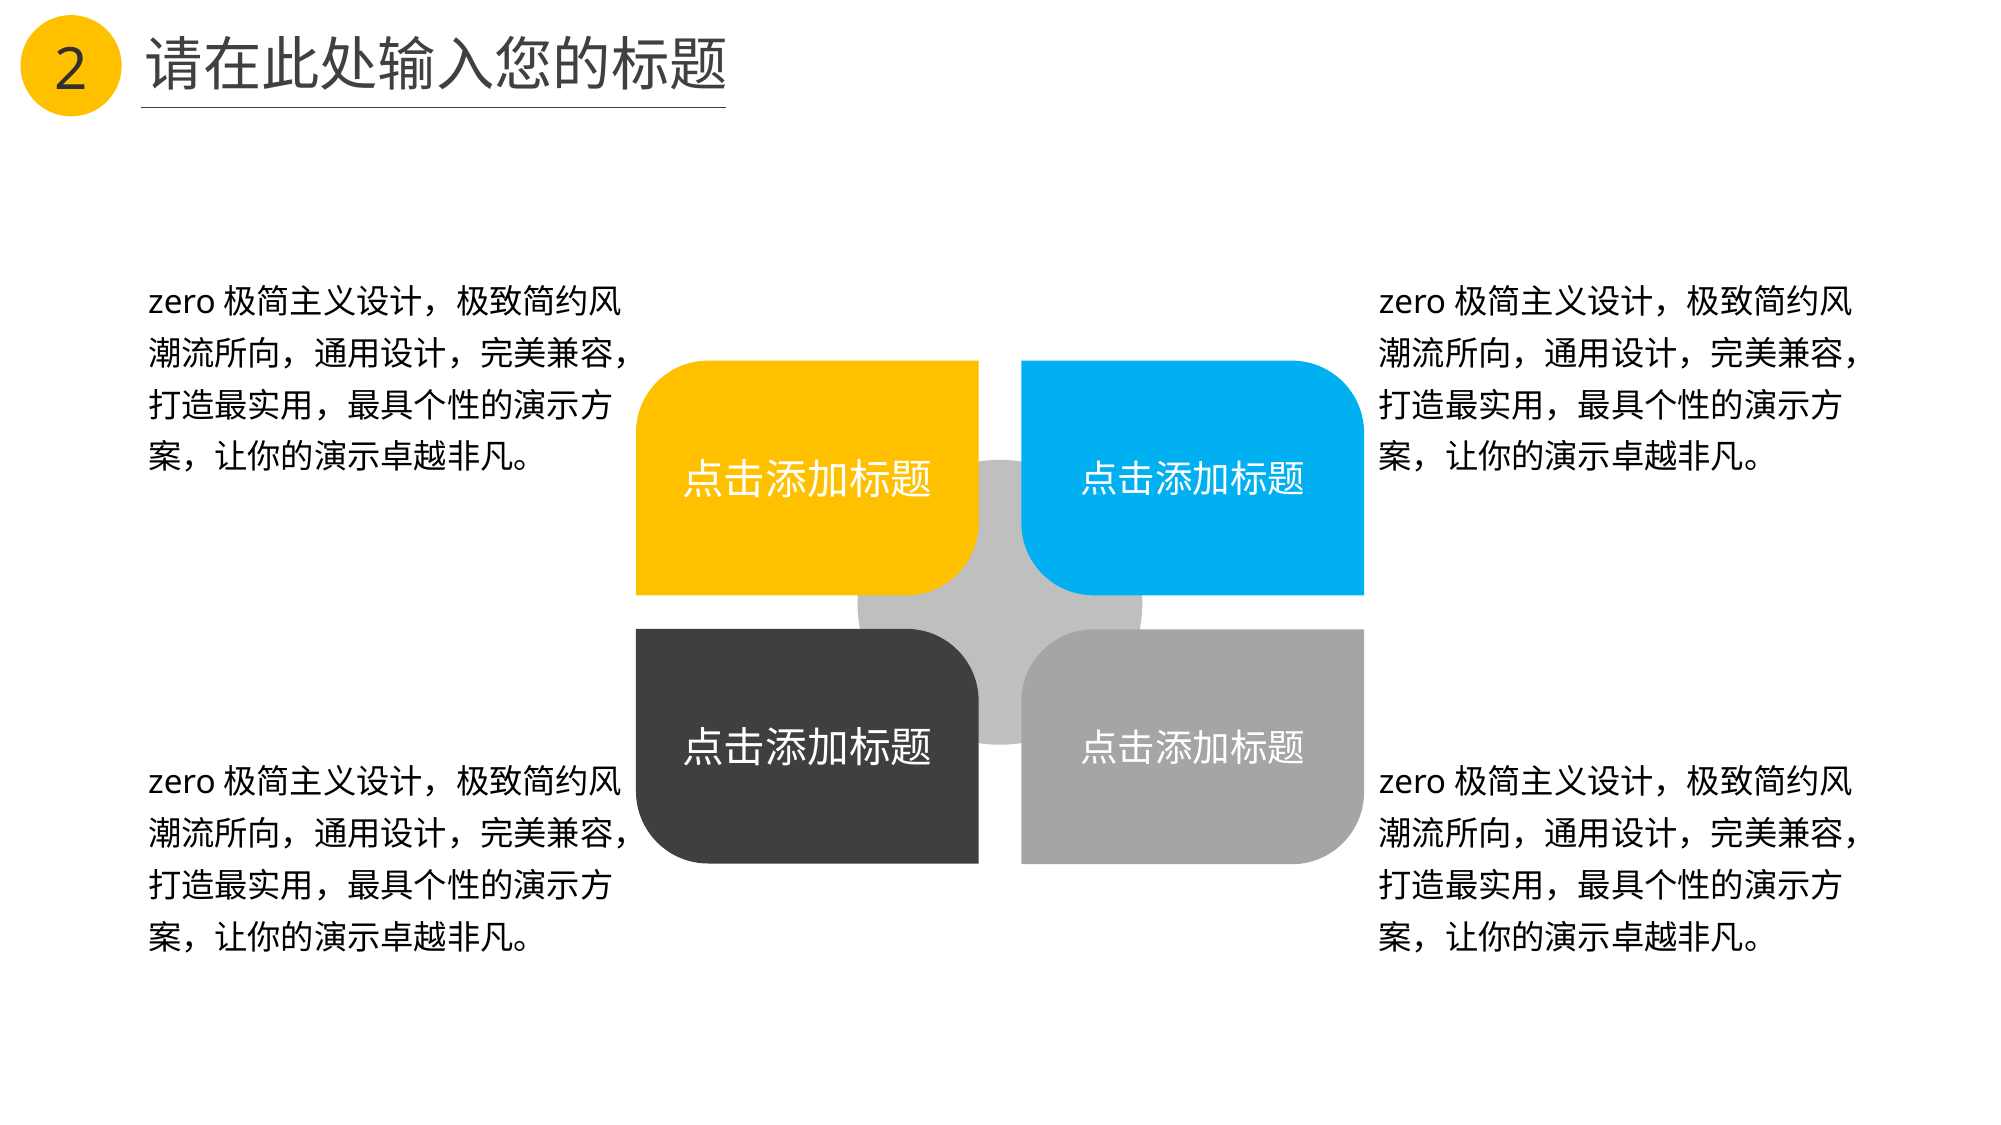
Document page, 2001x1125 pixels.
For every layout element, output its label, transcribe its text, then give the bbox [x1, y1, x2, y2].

text_box 点击添加标题 [1020, 359, 1366, 597]
text_box zero极简主义设计，极致简约风潮流所向，通用设计，完美兼容，打造最实用，最具个性的演示方案，让你的演示卓越非凡。 [1364, 260, 1869, 483]
text_box zero极简主义设计，极致简约风潮流所向，通用设计，完美兼容，打造最实用，最具个性的演示方案，让你的演示卓越非凡。 [133, 741, 638, 964]
text_box 2 [19, 14, 123, 118]
text_box [856, 458, 1144, 746]
text_box zero极简主义设计，极致简约风潮流所向，通用设计，完美兼容，打造最实用，最具个性的演示方案，让你的演示卓越非凡。 [1364, 741, 1869, 964]
text_box 点击添加标题 [1020, 628, 1366, 866]
text_box 点击添加标题 [634, 627, 980, 865]
text_box 点击添加标题 [634, 359, 980, 597]
text_box zero极简主义设计，极致简约风潮流所向，通用设计，完美兼容，打造最实用，最具个性的演示方案，让你的演示卓越非凡。 [133, 260, 638, 483]
text_box 请在此处输入您的标题 [130, 20, 743, 105]
